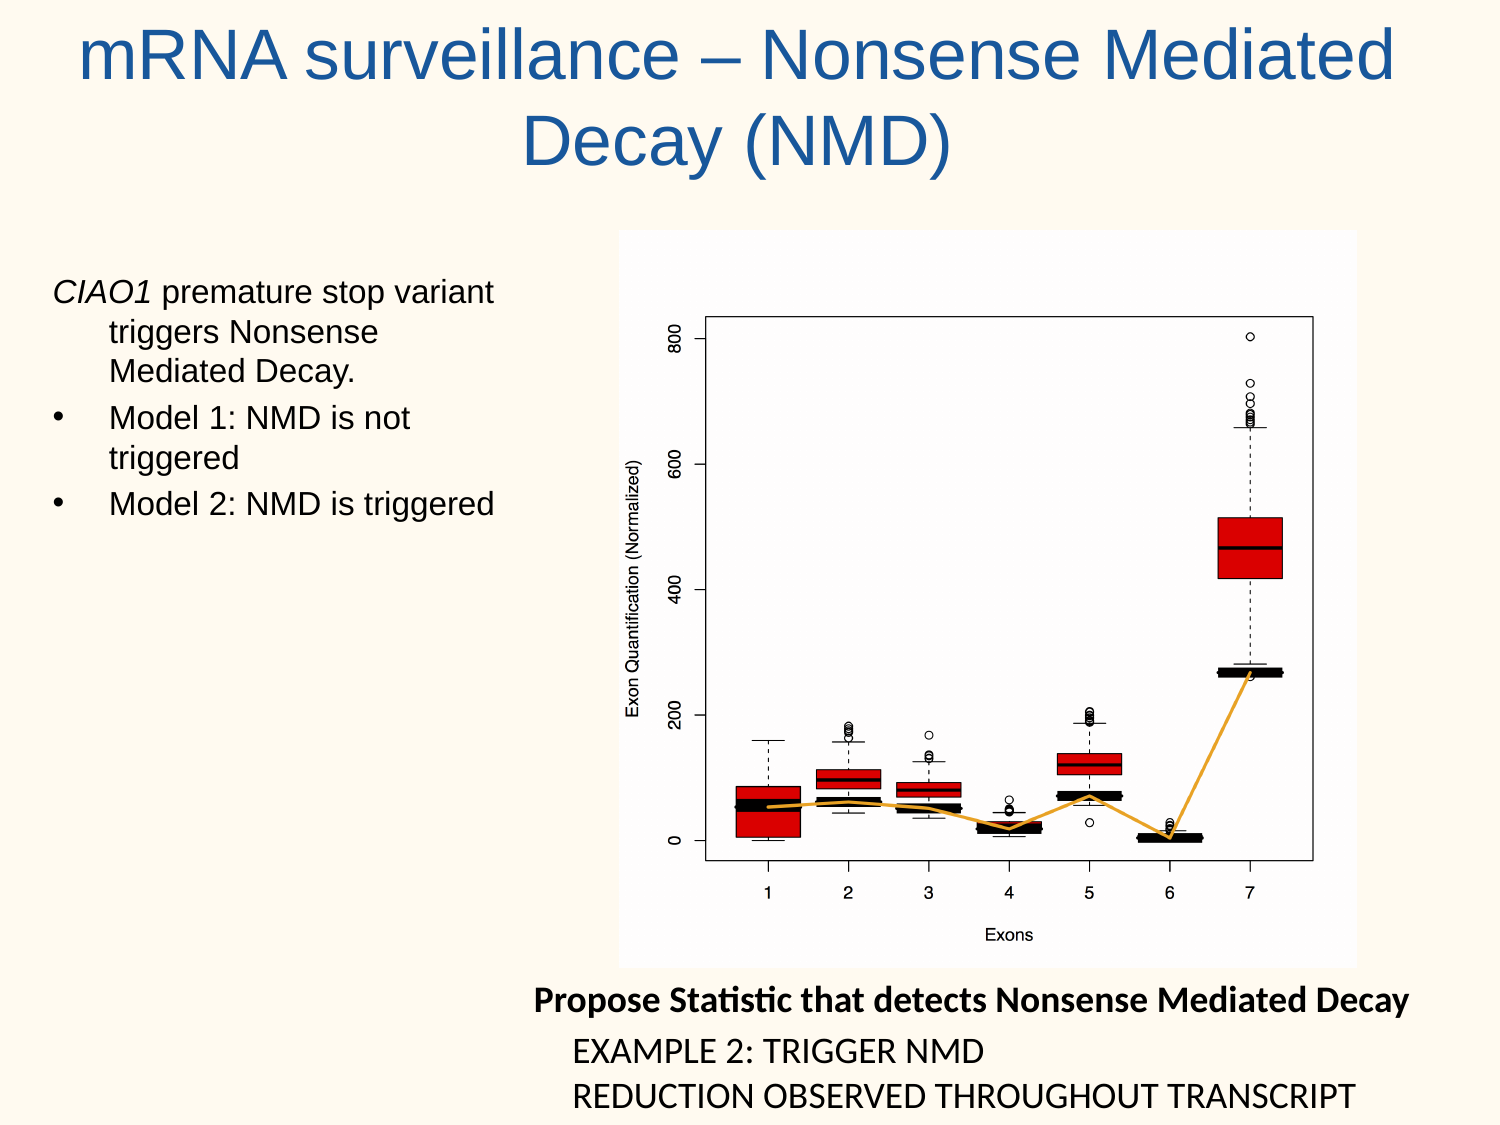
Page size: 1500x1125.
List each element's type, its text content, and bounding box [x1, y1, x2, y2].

title mRNA surveillance – Nonsense Mediated Decay (NMD) [62, 0, 1413, 188]
text_box CIAO1 premature stop variant triggers Nonsense Mediated Decay. Model 1: NMD is not triggered Model 2: NMD is triggered [37, 262, 538, 918]
text_box EXAMPLE 2: TRIGGER NMD REDUCTION OBSERVED THROUGHOUT TRANSCRIPT [557, 1018, 1372, 1124]
picture [618, 230, 1357, 968]
text_box Propose Statistic that detects Nonsense Mediated Decay [519, 967, 1426, 1073]
